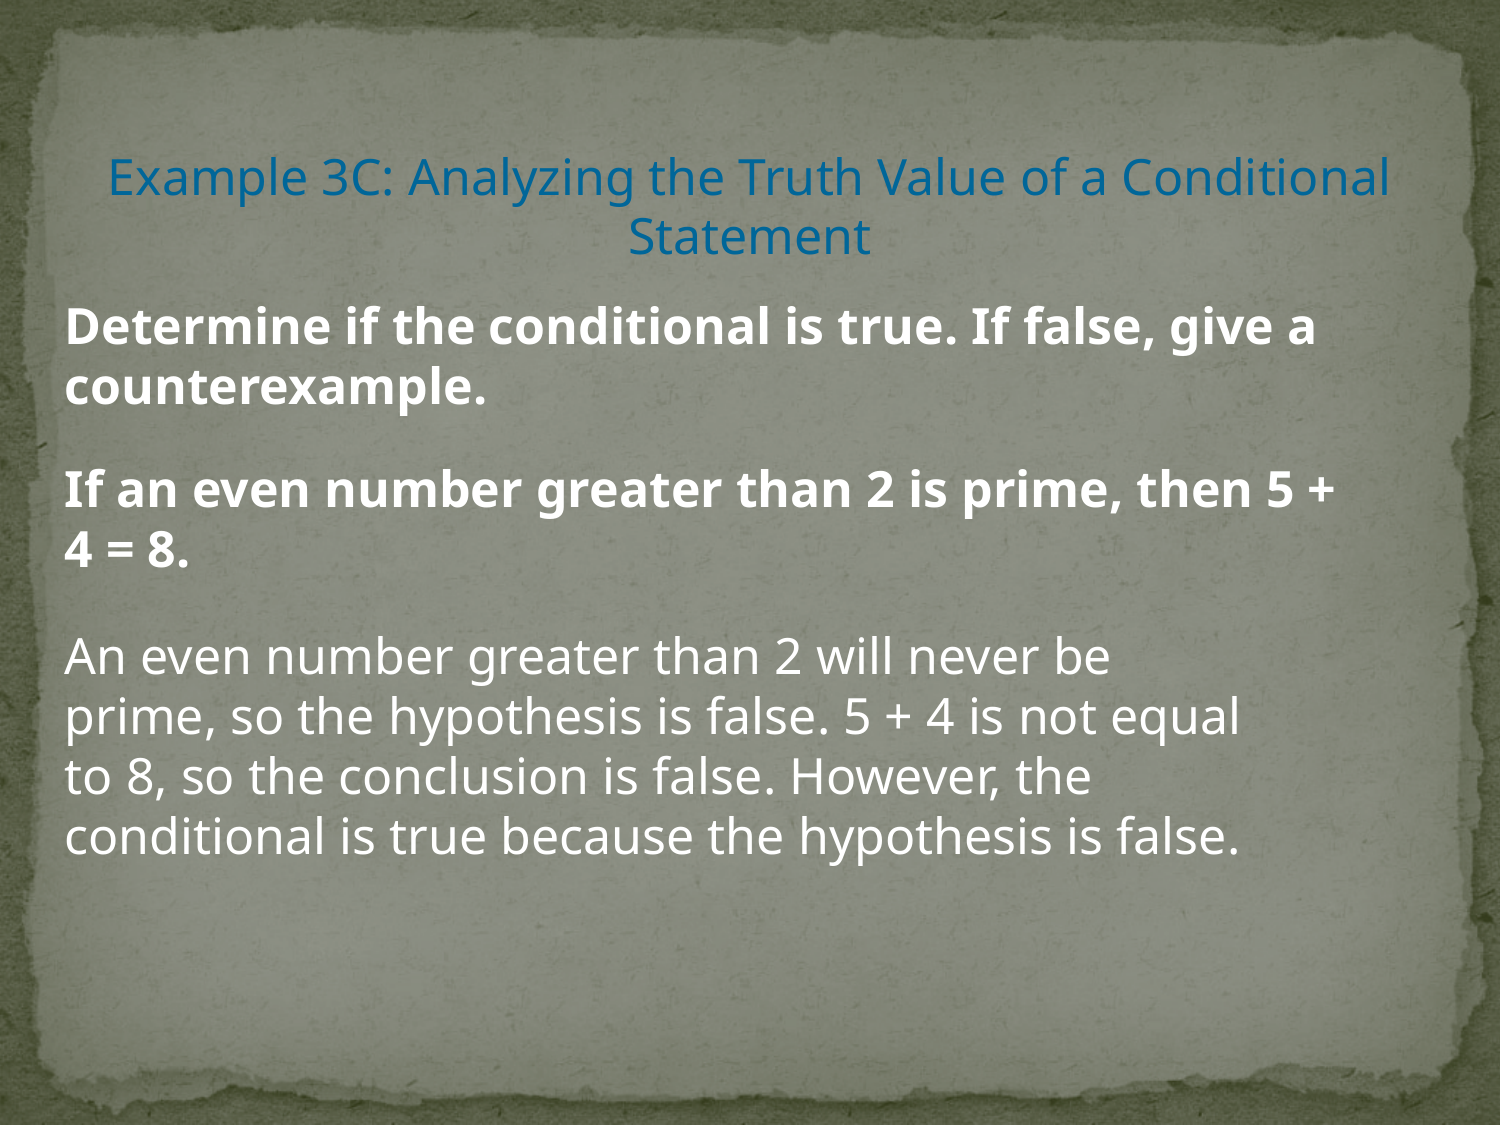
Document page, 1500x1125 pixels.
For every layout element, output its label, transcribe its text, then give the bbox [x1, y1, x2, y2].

text_box Example 3C: Analyzing the Truth Value of a Conditional Statement [0, 137, 1500, 273]
text_box Determine if the conditional is true. If false, give a counterexample. [49, 287, 1402, 423]
text_box An even number greater than 2 will never be prime, so the hypothesis is false. 5 + 4 is not equal to 8, so the conclusion is false. However, the conditional is true because the hypothesis is false. [50, 617, 1288, 873]
text_box If an even number greater than 2 is prime, then 5 + 4 = 8. [50, 449, 1375, 585]
